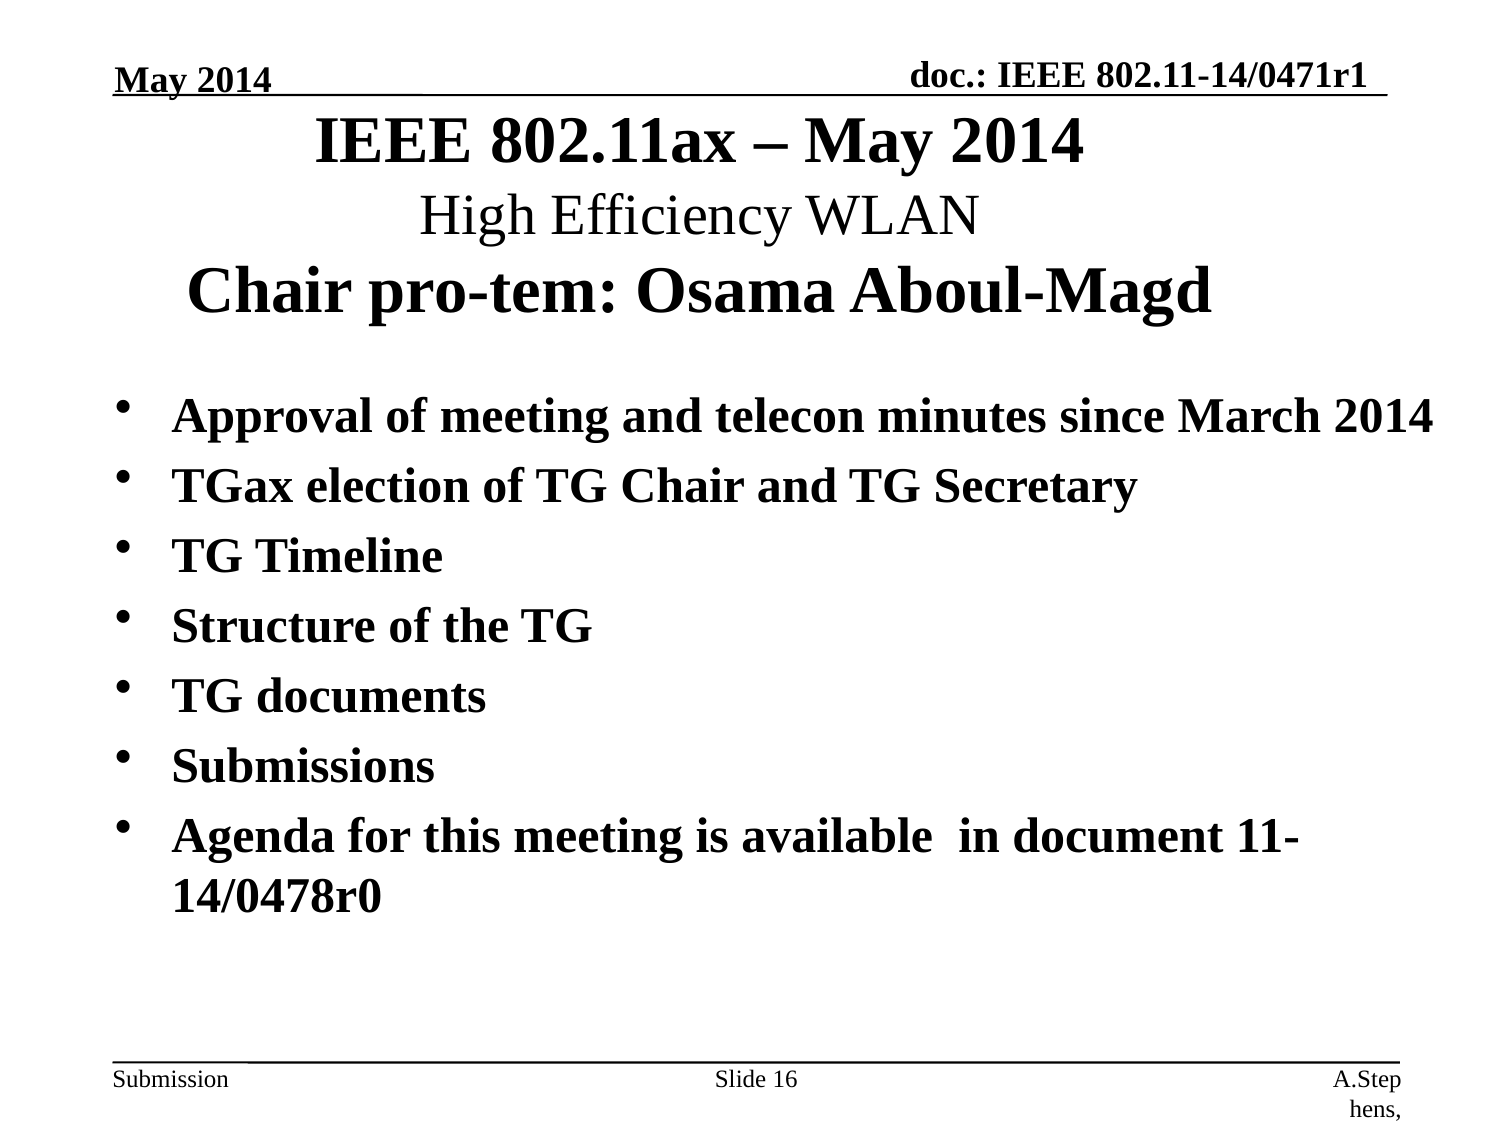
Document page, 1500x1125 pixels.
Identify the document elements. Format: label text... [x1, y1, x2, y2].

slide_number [114, 54, 274, 101]
footer A.Stephens, Intel, D. Stanley, Aruba [1325, 1062, 1402, 1093]
title IEEE 802.11ax – May 2014 High Efficiency WLAN Chair pro-tem: Osama Aboul-Magd [62, 125, 1338, 388]
list Approval of meeting and telecon minutes since March 2014 TGax election of TG Chair and TG Secretary TG Timeline Structure of the TG TG documents Submissions Agenda for this meeting is available in document 11-14/0478r0 [99, 375, 1500, 888]
slide_number Slide 16 [712, 1062, 800, 1093]
